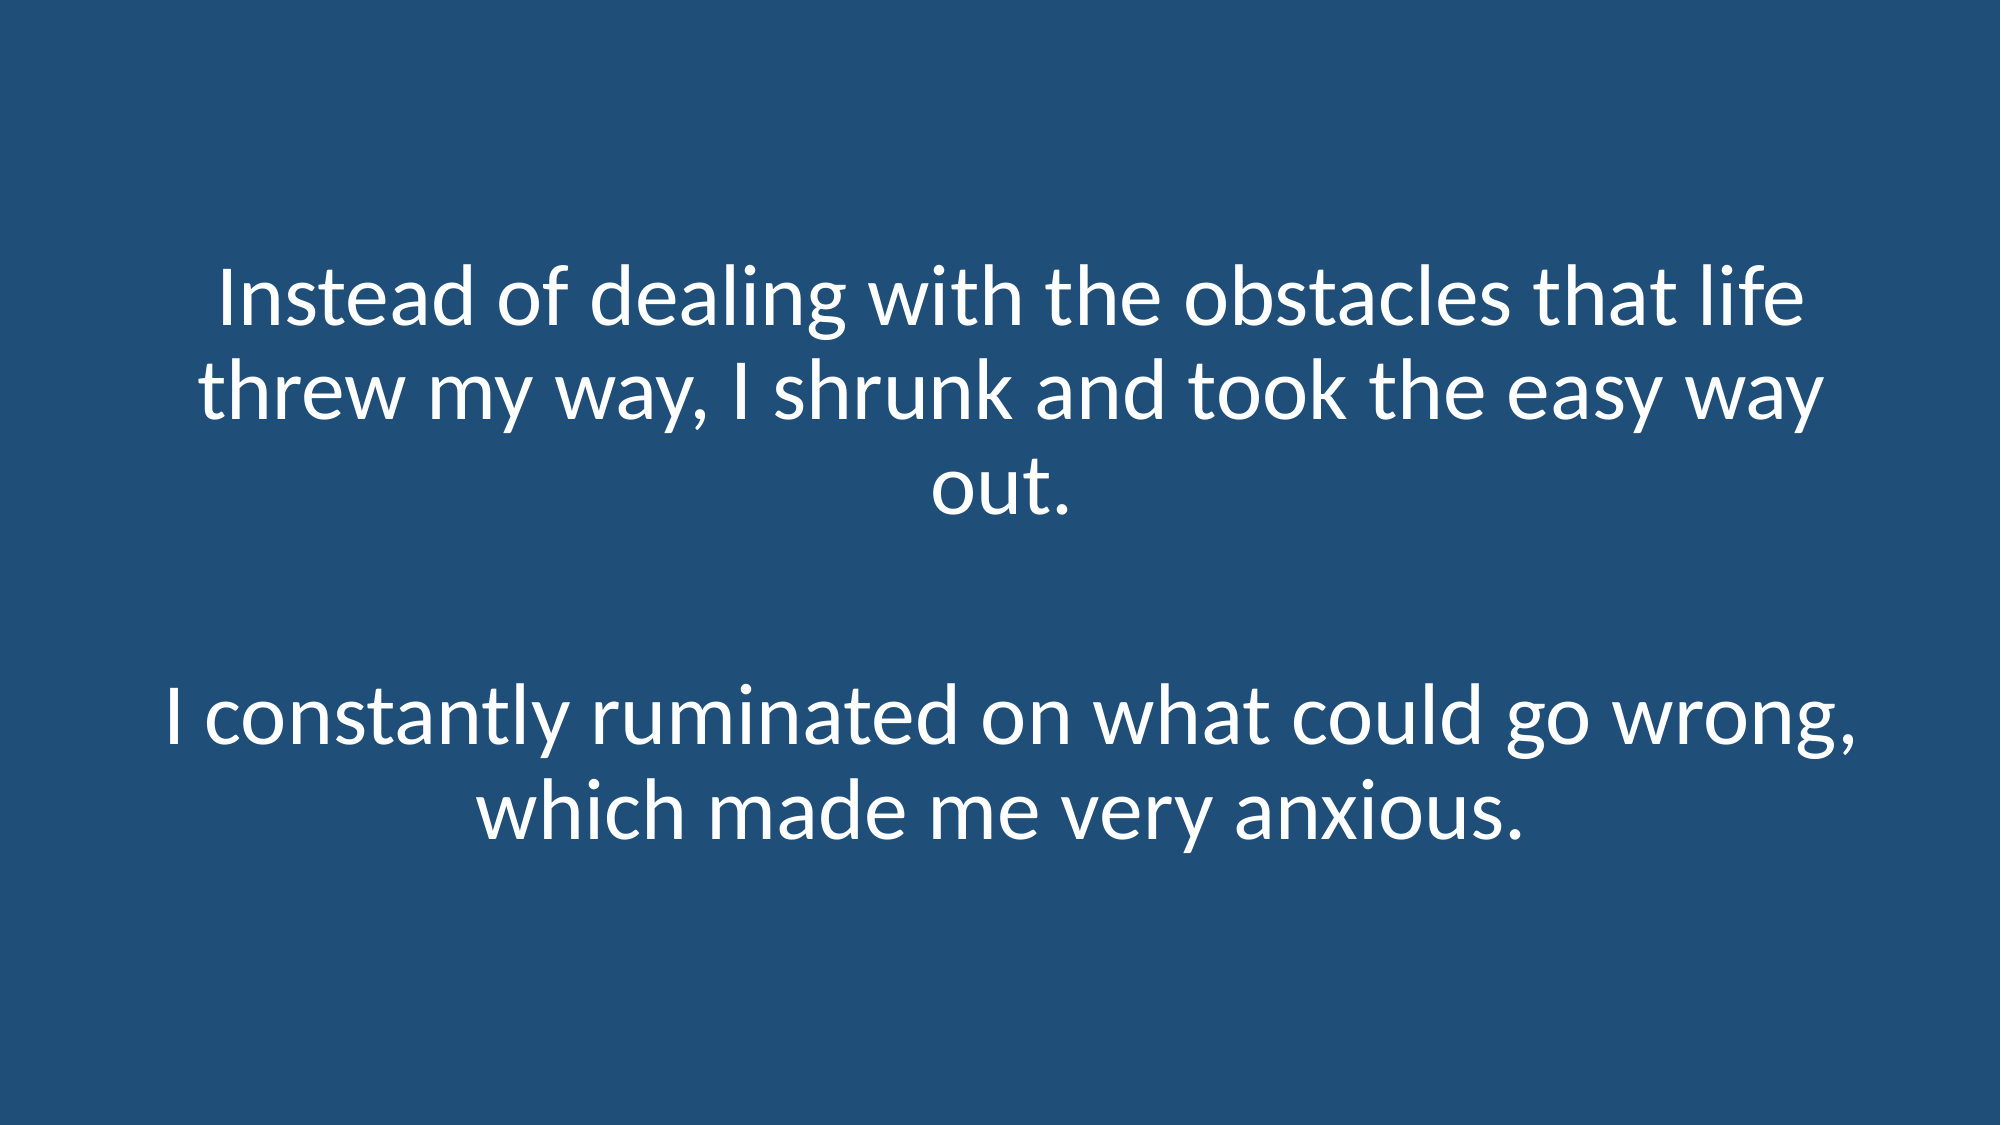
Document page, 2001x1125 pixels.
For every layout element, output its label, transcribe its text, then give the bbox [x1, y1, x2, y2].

list Instead of dealing with the obstacles that life threw my way, I shrunk and took the easy way out. I constantly ruminated on what could go wrong, which made me very anxious. [121, 242, 1902, 578]
